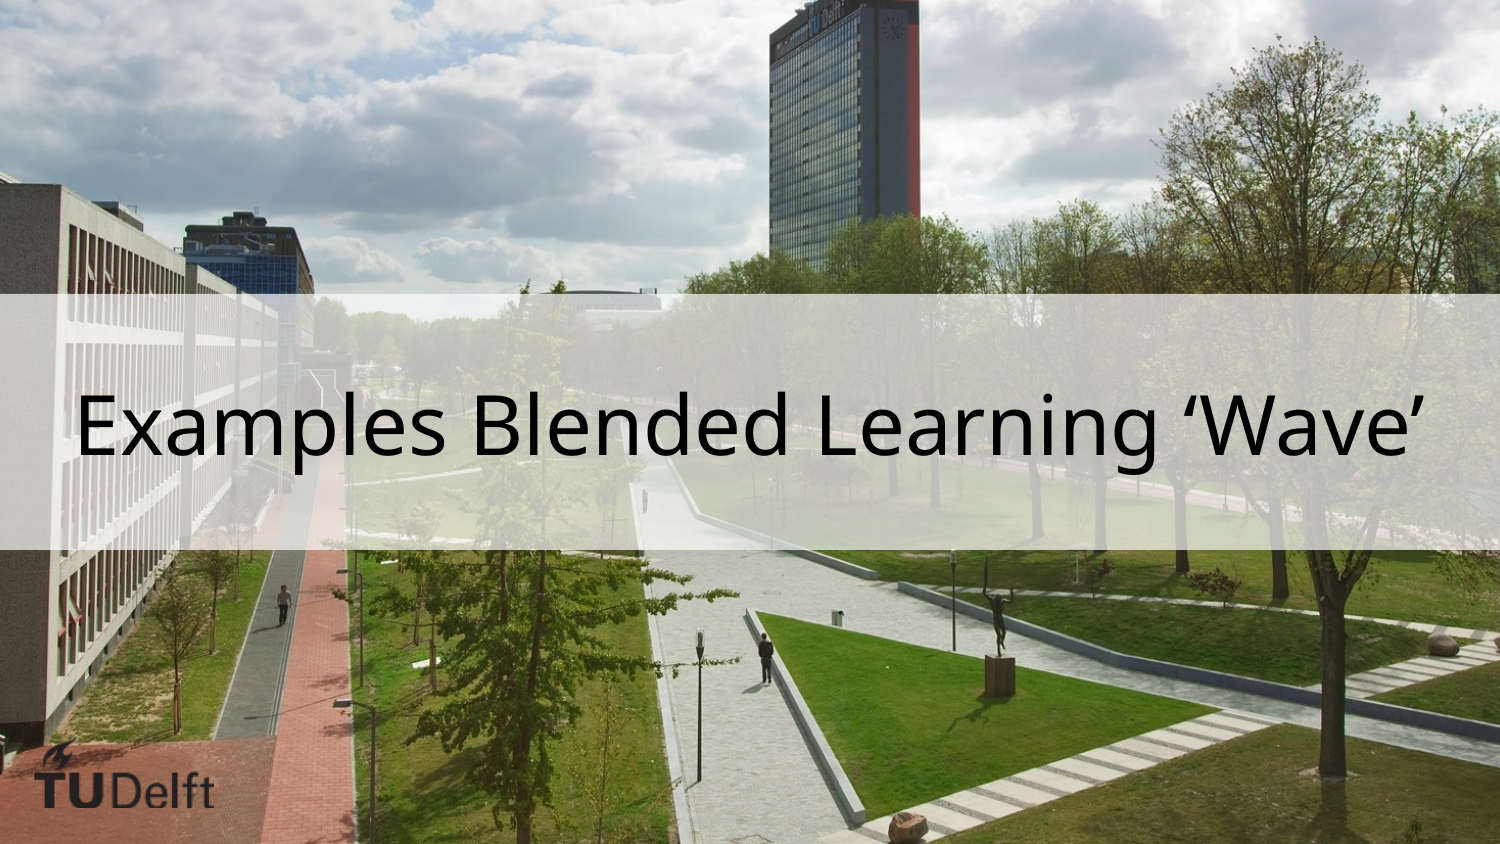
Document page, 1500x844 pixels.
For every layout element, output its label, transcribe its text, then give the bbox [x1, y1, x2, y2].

picture [0, 0, 1500, 293]
picture [0, 550, 1500, 844]
title Examples Blended Learning ‘Wave’ [56, 351, 1444, 493]
